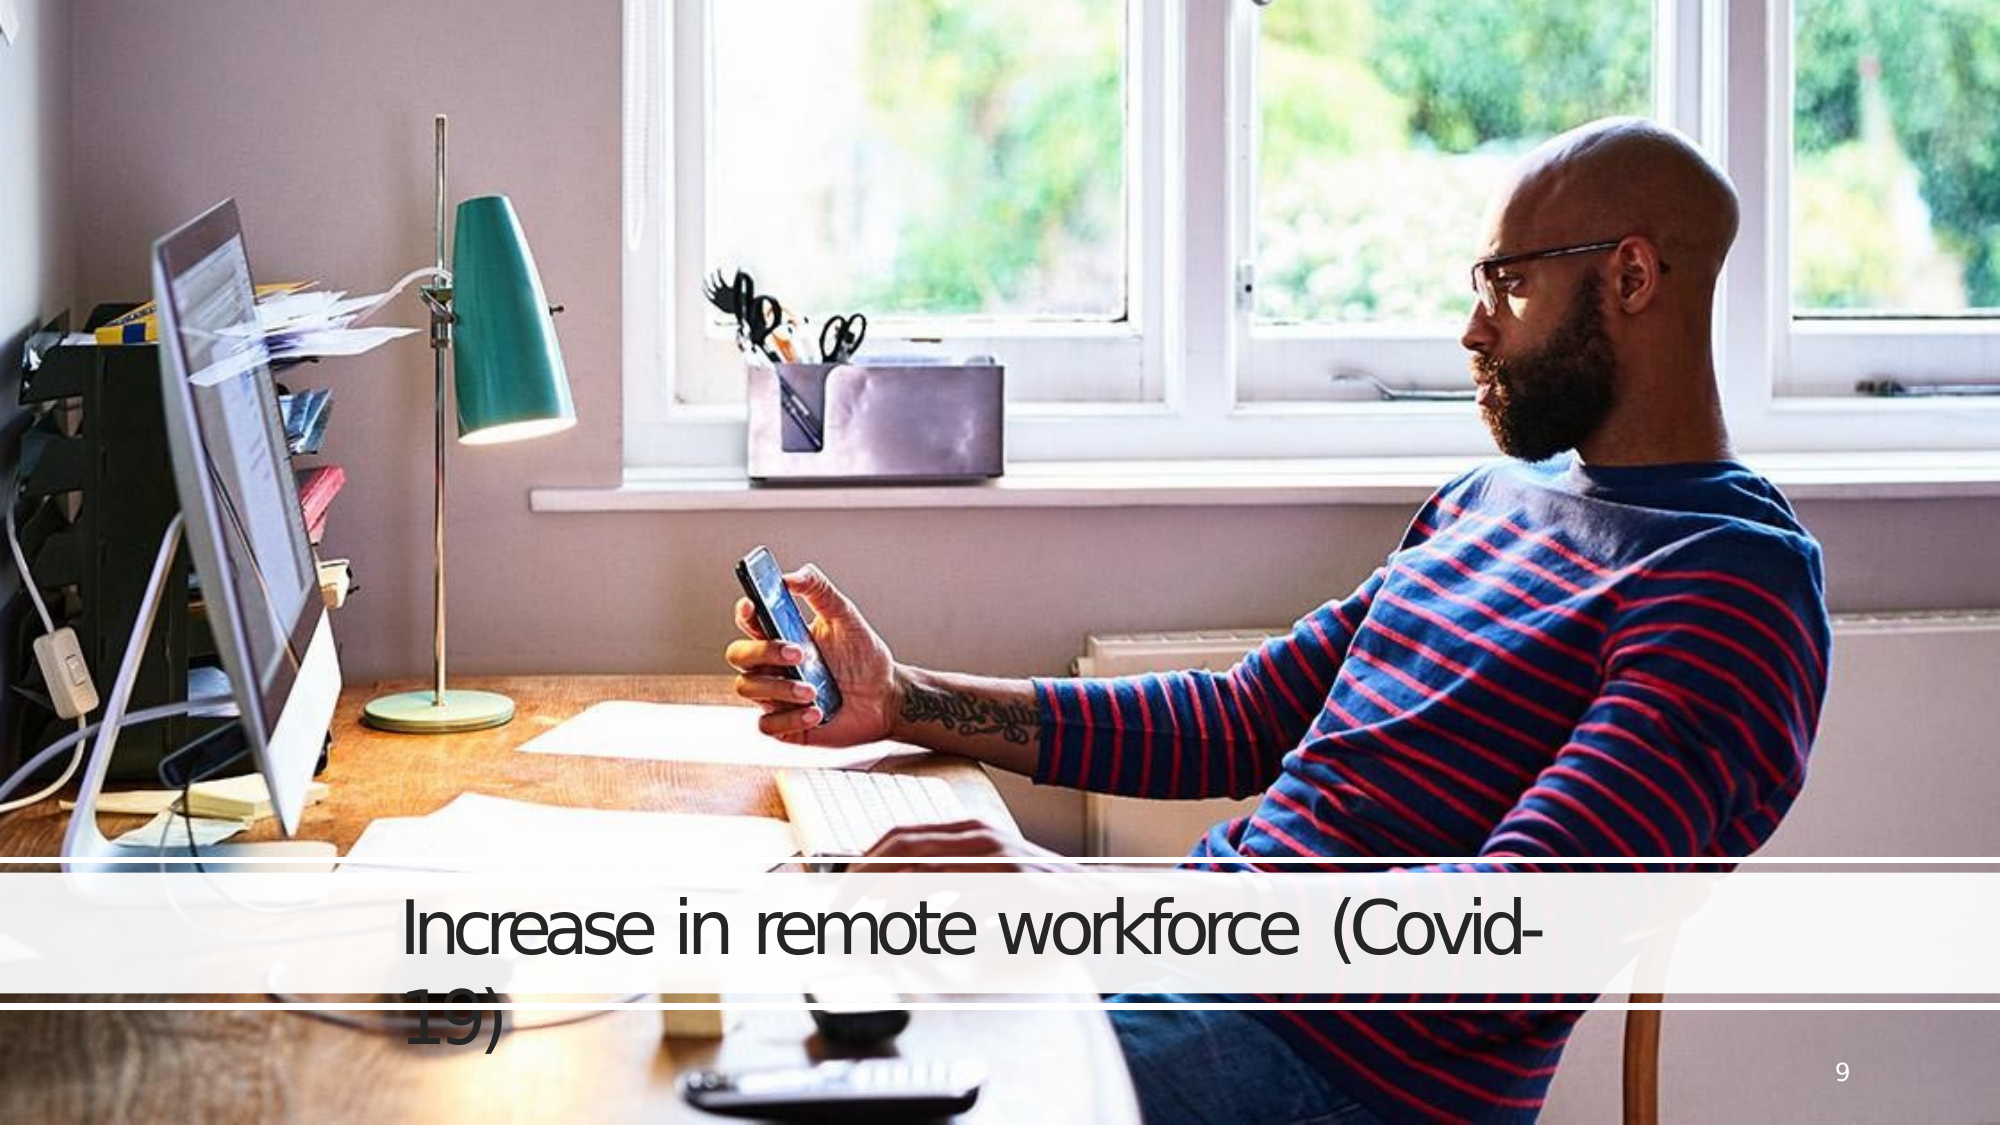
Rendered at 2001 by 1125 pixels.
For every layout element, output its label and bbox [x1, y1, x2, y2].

text_box [0, 0, 2000, 1125]
